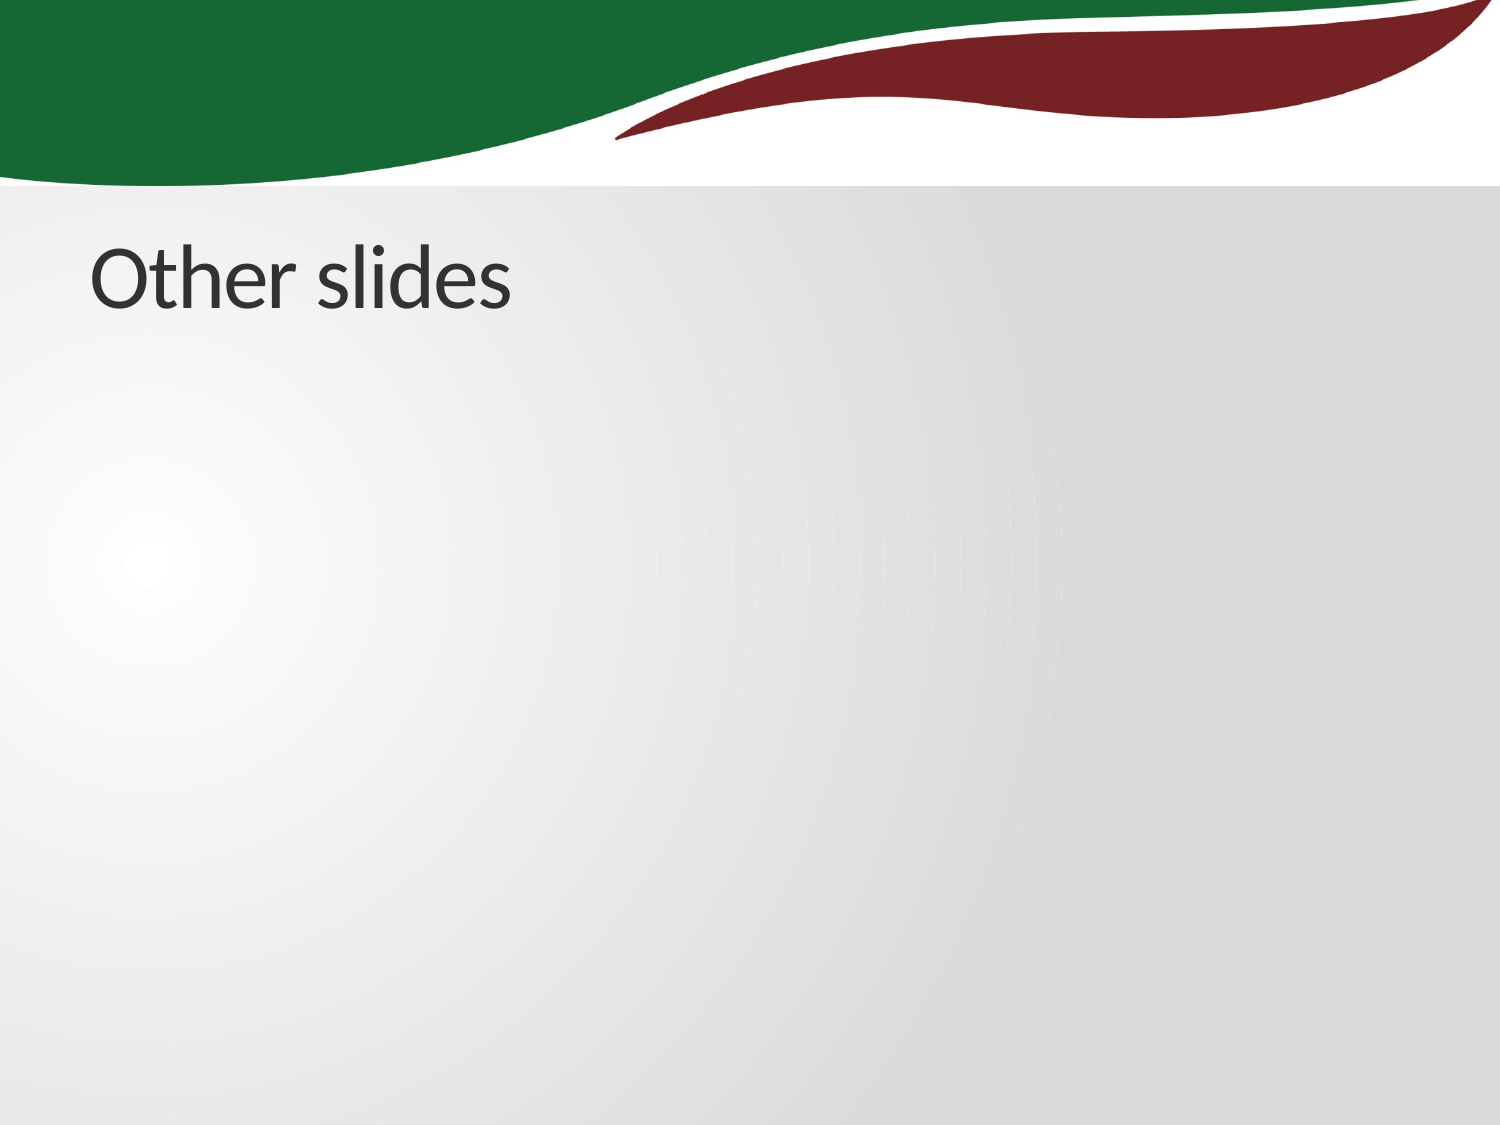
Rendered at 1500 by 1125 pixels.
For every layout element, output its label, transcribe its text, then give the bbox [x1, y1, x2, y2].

picture [0, 0, 1500, 186]
title Other slides [75, 209, 1325, 398]
